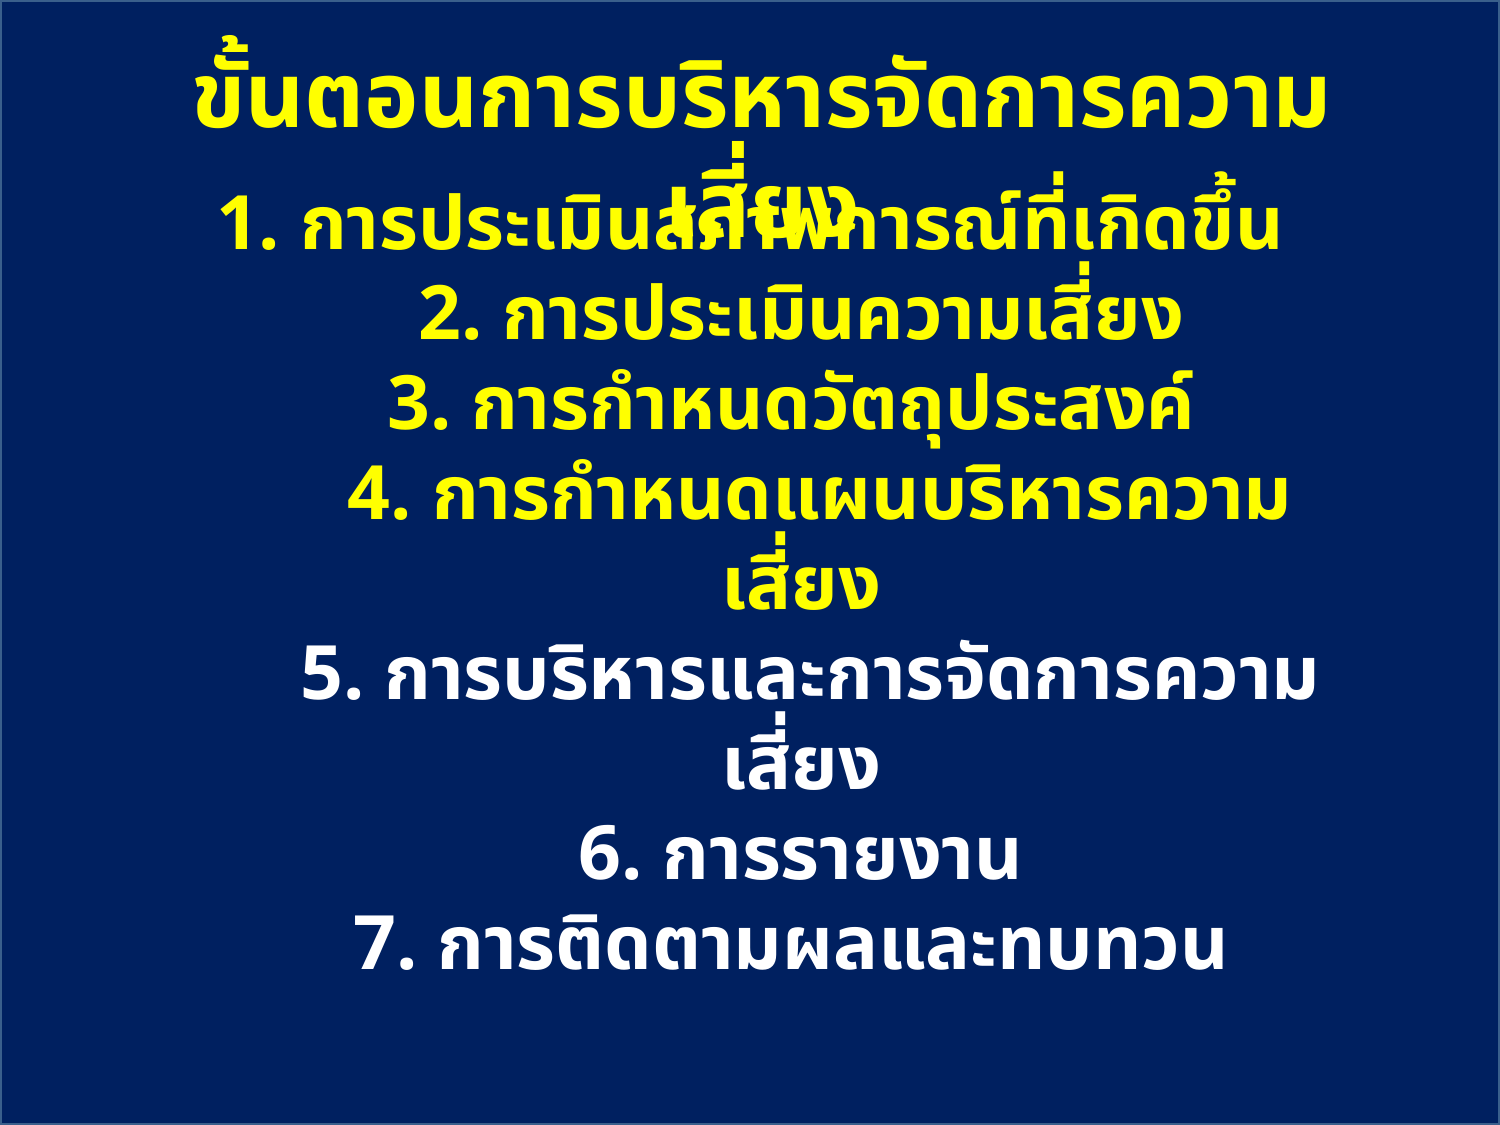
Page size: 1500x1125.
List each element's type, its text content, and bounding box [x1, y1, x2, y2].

text_box [0, 0, 1500, 1125]
text_box 1. การประเมินสภาพการณ์ที่เกิดขึ้น 2. การประเมินความเสี่ยง 3. การกำหนดวัตถุประสงค์ 4. การกำหนดแผนบริหารความเสี่ยง 5. การบริหารและการจัดการความเสี่ยง 6. การรายงาน 7. การติดตามผลและทบทวน [112, 458, 1388, 700]
title ขั้นตอนการบริหารจัดการความเสี่ยง [125, 24, 1400, 267]
